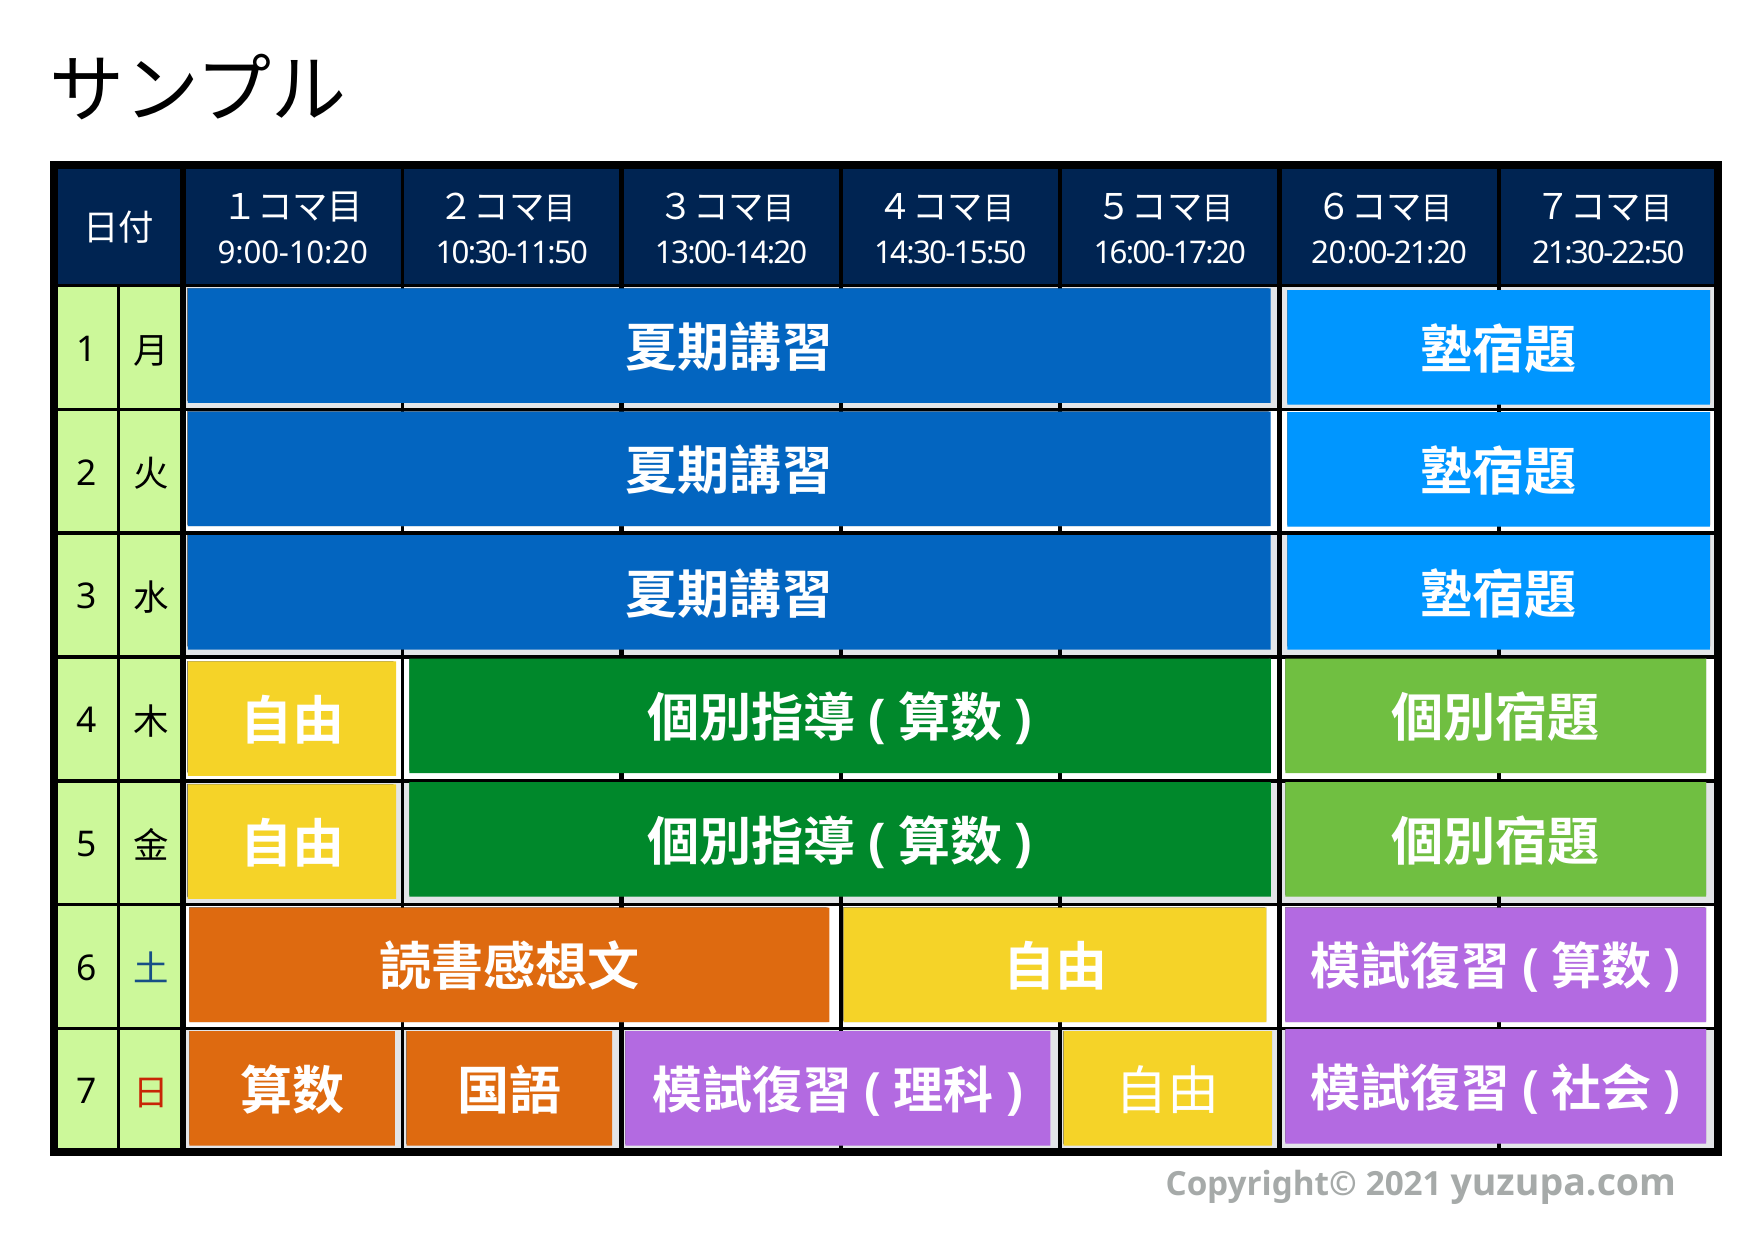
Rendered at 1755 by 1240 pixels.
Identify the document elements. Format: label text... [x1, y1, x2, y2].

table_cell [843, 774, 1058, 779]
text_box 塾宿題 [1287, 412, 1710, 527]
table_cell 日 [120, 1030, 180, 1148]
table_cell [186, 535, 401, 655]
table_cell 7 [58, 1030, 117, 1148]
table_cell [624, 774, 839, 779]
table_cell [186, 659, 401, 779]
text_box 個別宿題 [1285, 658, 1707, 774]
table_cell [186, 783, 401, 903]
table_cell [843, 404, 1058, 408]
text_box 自由 [1063, 1031, 1272, 1146]
table_cell [404, 659, 619, 779]
table_cell [1062, 1030, 1277, 1148]
text_box 自由 [187, 661, 397, 776]
table_cell [1062, 659, 1277, 779]
table_cell [624, 527, 839, 531]
table_cell [1062, 906, 1277, 1027]
table_header ２コマ目10:30-11:50 [404, 169, 619, 284]
table_cell [1501, 906, 1714, 1027]
text_box Copyright©︎ 2021 yuzupa.com [1162, 1170, 1680, 1205]
table_cell 6 [58, 906, 117, 1027]
table_header ５コマ目16:00-17:20 [1062, 169, 1277, 284]
table_cell [404, 404, 619, 408]
table_cell [1062, 287, 1277, 408]
text_box 塾宿題 [1287, 535, 1710, 650]
text_box 国語 [406, 1031, 613, 1146]
text_box 夏期講習 [187, 535, 1271, 650]
table_cell [624, 897, 839, 903]
table_cell 水 [120, 535, 180, 655]
table_cell [1282, 906, 1497, 1027]
table_cell [186, 906, 401, 1027]
table_cell 3 [58, 535, 117, 655]
table_cell [843, 650, 1058, 655]
table_cell [1062, 535, 1277, 655]
table_cell 4 [58, 659, 117, 779]
table_cell [624, 906, 839, 1027]
text_box 読書感想文 [189, 907, 830, 1023]
table_cell [843, 1023, 1058, 1027]
text_box 自由 [187, 784, 397, 899]
table_cell 5 [58, 783, 117, 903]
text_box サンプル [46, 39, 350, 135]
table_header 日付 [58, 169, 180, 284]
table_header ６コマ目20:00-21:20 [1282, 169, 1497, 284]
table_header １コマ目 9:00-10:20 [186, 169, 401, 284]
text_box 個別指導(算数) [409, 782, 1271, 897]
table_cell [843, 1030, 1058, 1148]
text_box 算数 [189, 1031, 395, 1146]
table_cell 1 [58, 287, 117, 408]
table_cell [624, 650, 839, 655]
table_cell [1282, 411, 1497, 531]
table_cell [186, 287, 401, 408]
table_cell [404, 1030, 619, 1148]
table_cell [404, 783, 619, 903]
table_cell [1501, 1030, 1714, 1148]
table_header ４コマ目14:30-15:50 [843, 169, 1058, 284]
text_box 個別指導(算数) [409, 658, 1271, 774]
table_cell [1501, 783, 1714, 903]
table_cell [1282, 287, 1497, 408]
table_cell [843, 527, 1058, 531]
table_cell [404, 1023, 619, 1027]
table_cell 月 [120, 287, 180, 408]
table_cell 2 [58, 411, 117, 531]
table_cell [624, 404, 839, 408]
table_cell [1501, 411, 1714, 531]
table_cell [404, 527, 619, 531]
text_box 夏期講習 [187, 411, 1271, 527]
text_box 模試復習(社会) [1285, 1029, 1707, 1144]
table_header ３コマ目13:00-14:20 [624, 169, 839, 284]
table_cell [186, 1030, 401, 1148]
table_cell [1501, 659, 1714, 779]
table_cell [1282, 535, 1497, 655]
table_cell [843, 897, 1058, 903]
text_box 夏期講習 [187, 288, 1271, 403]
table_cell [404, 650, 619, 655]
table_cell 木 [120, 659, 180, 779]
table_cell [1501, 287, 1714, 408]
table_cell 火 [120, 411, 180, 531]
table_cell [1501, 535, 1714, 655]
text_box 模試復習(理科) [625, 1031, 1051, 1146]
table_cell 土 [120, 906, 180, 1027]
text_box 塾宿題 [1287, 290, 1710, 405]
text_box 自由 [843, 907, 1267, 1023]
table_header ７コマ目21:30-22:50 [1501, 169, 1714, 284]
table_cell [1282, 659, 1497, 779]
table_cell [1062, 411, 1277, 531]
text_box 模試復習(算数) [1285, 907, 1707, 1023]
table_cell [1062, 783, 1277, 903]
text_box 個別宿題 [1285, 782, 1707, 897]
table_cell [1282, 1030, 1497, 1148]
table_cell 金 [120, 783, 180, 903]
table_cell [1282, 783, 1497, 903]
table_cell [186, 411, 401, 531]
